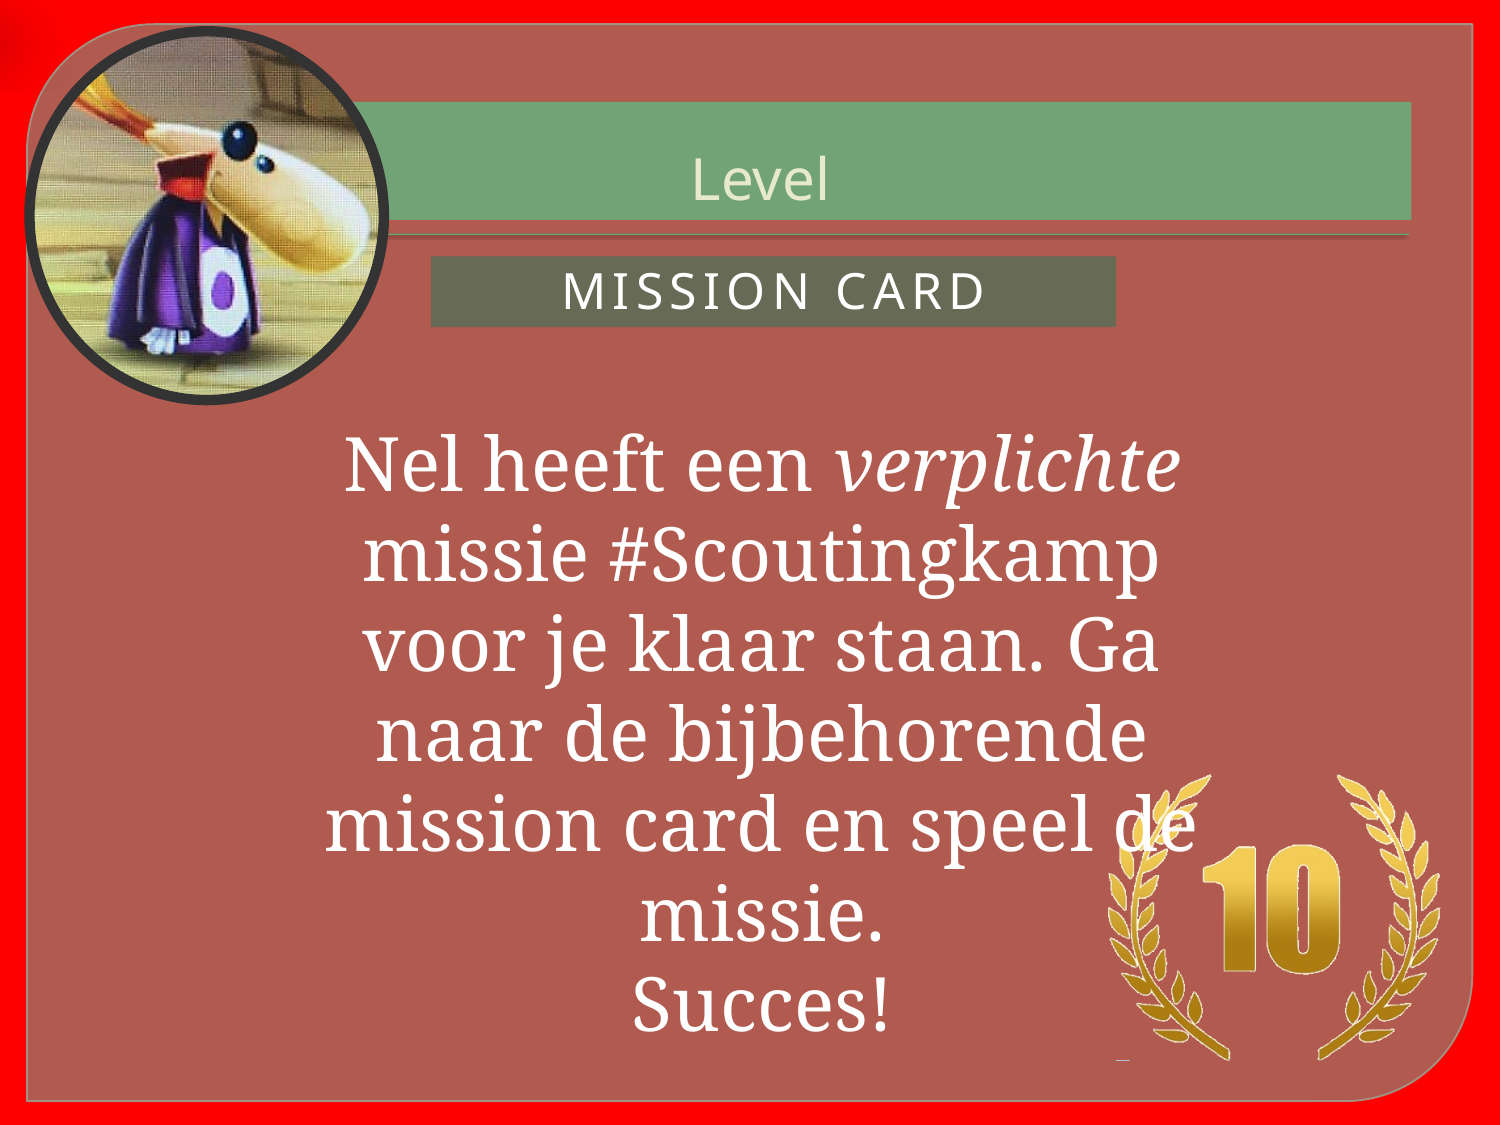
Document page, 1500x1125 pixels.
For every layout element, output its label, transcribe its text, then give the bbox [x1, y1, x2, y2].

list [29, 31, 385, 401]
text_box Mission card [431, 256, 1117, 328]
text_box Nel heeft een verplichte missie #Scoutingkamp voor je klaar staan. Ga naar de bijbehorende mission card en speel de missie. Succes! [282, 408, 1243, 1054]
picture [1104, 762, 1442, 1061]
title Level [390, 101, 1412, 220]
